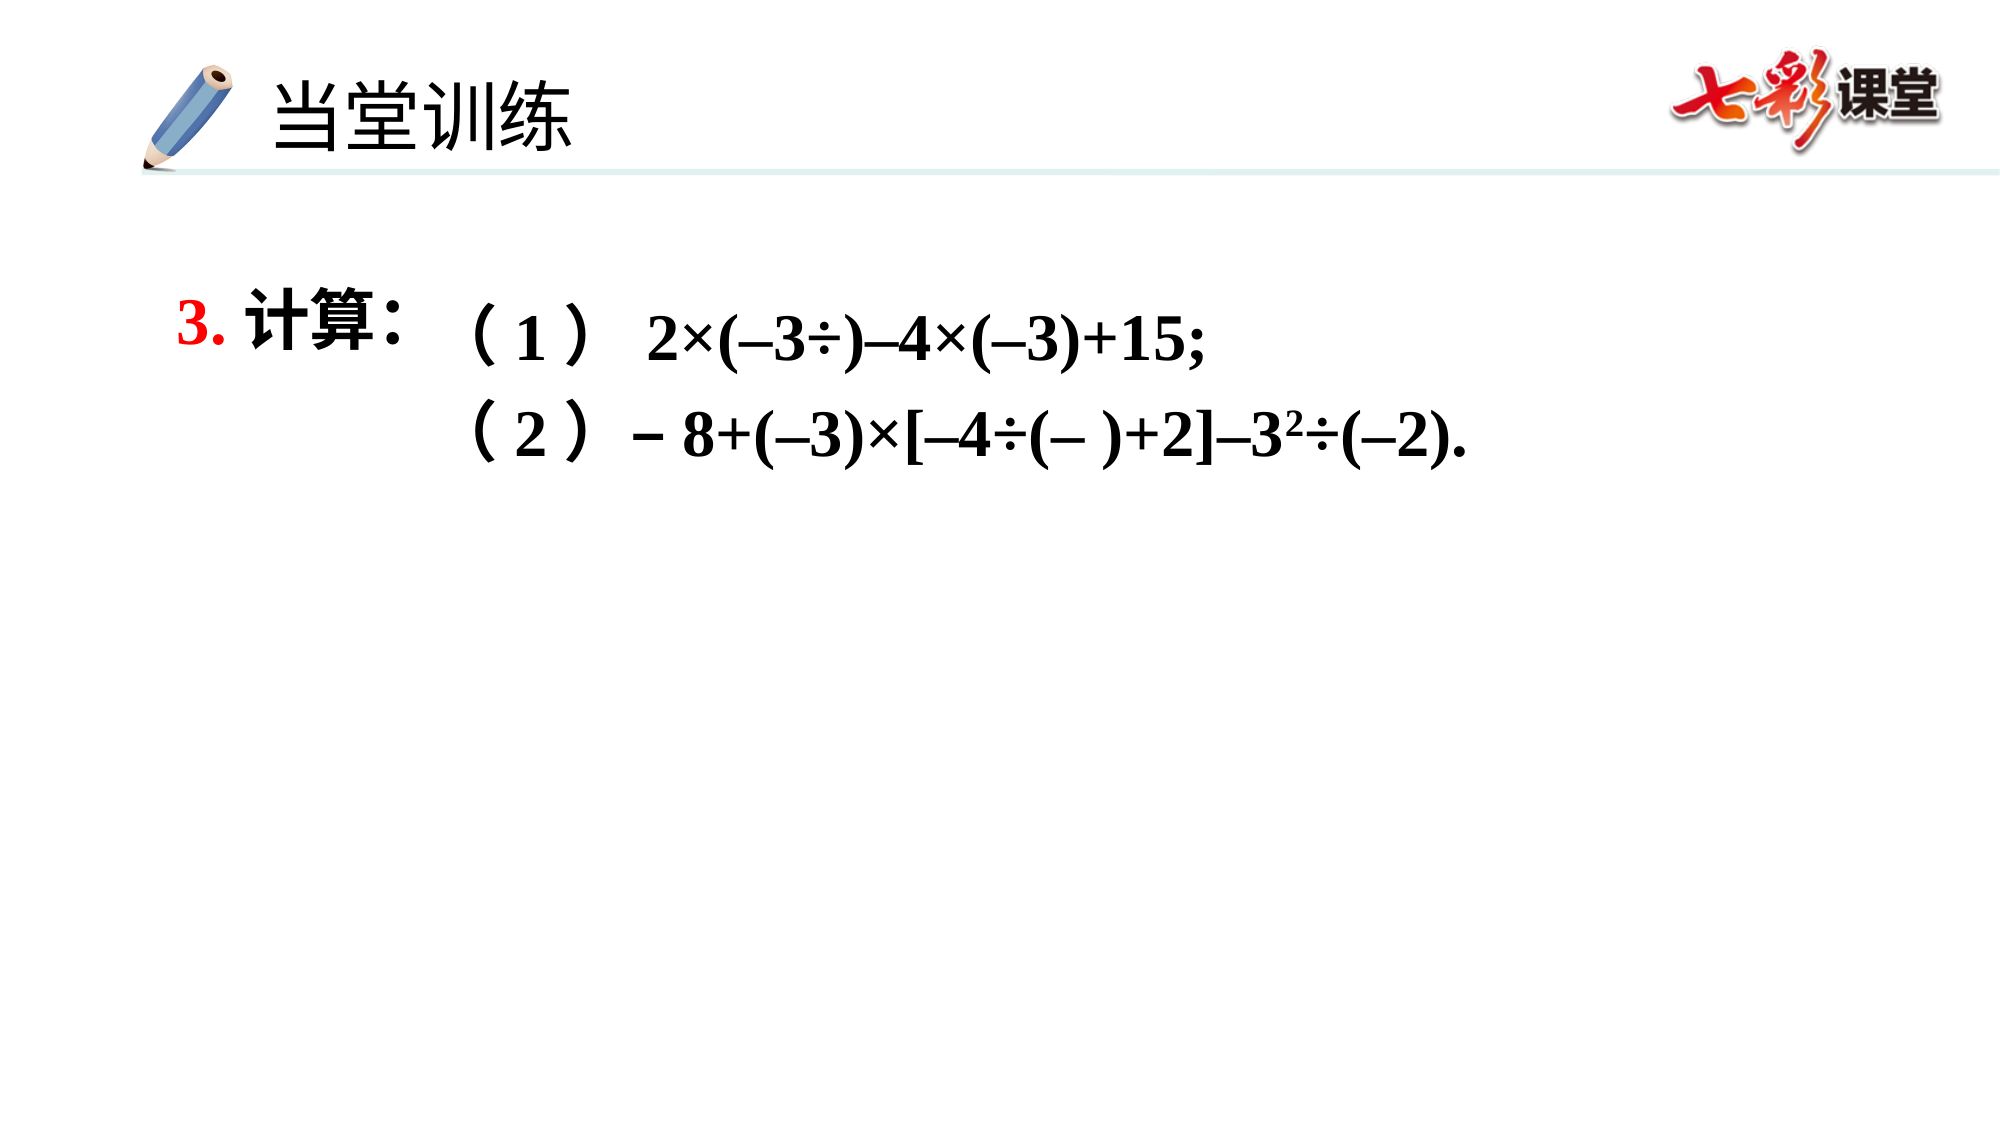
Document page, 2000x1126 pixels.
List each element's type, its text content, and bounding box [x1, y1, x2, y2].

picture [1666, 42, 1948, 157]
text_box 3.计算： [156, 267, 506, 368]
picture [133, 42, 242, 195]
